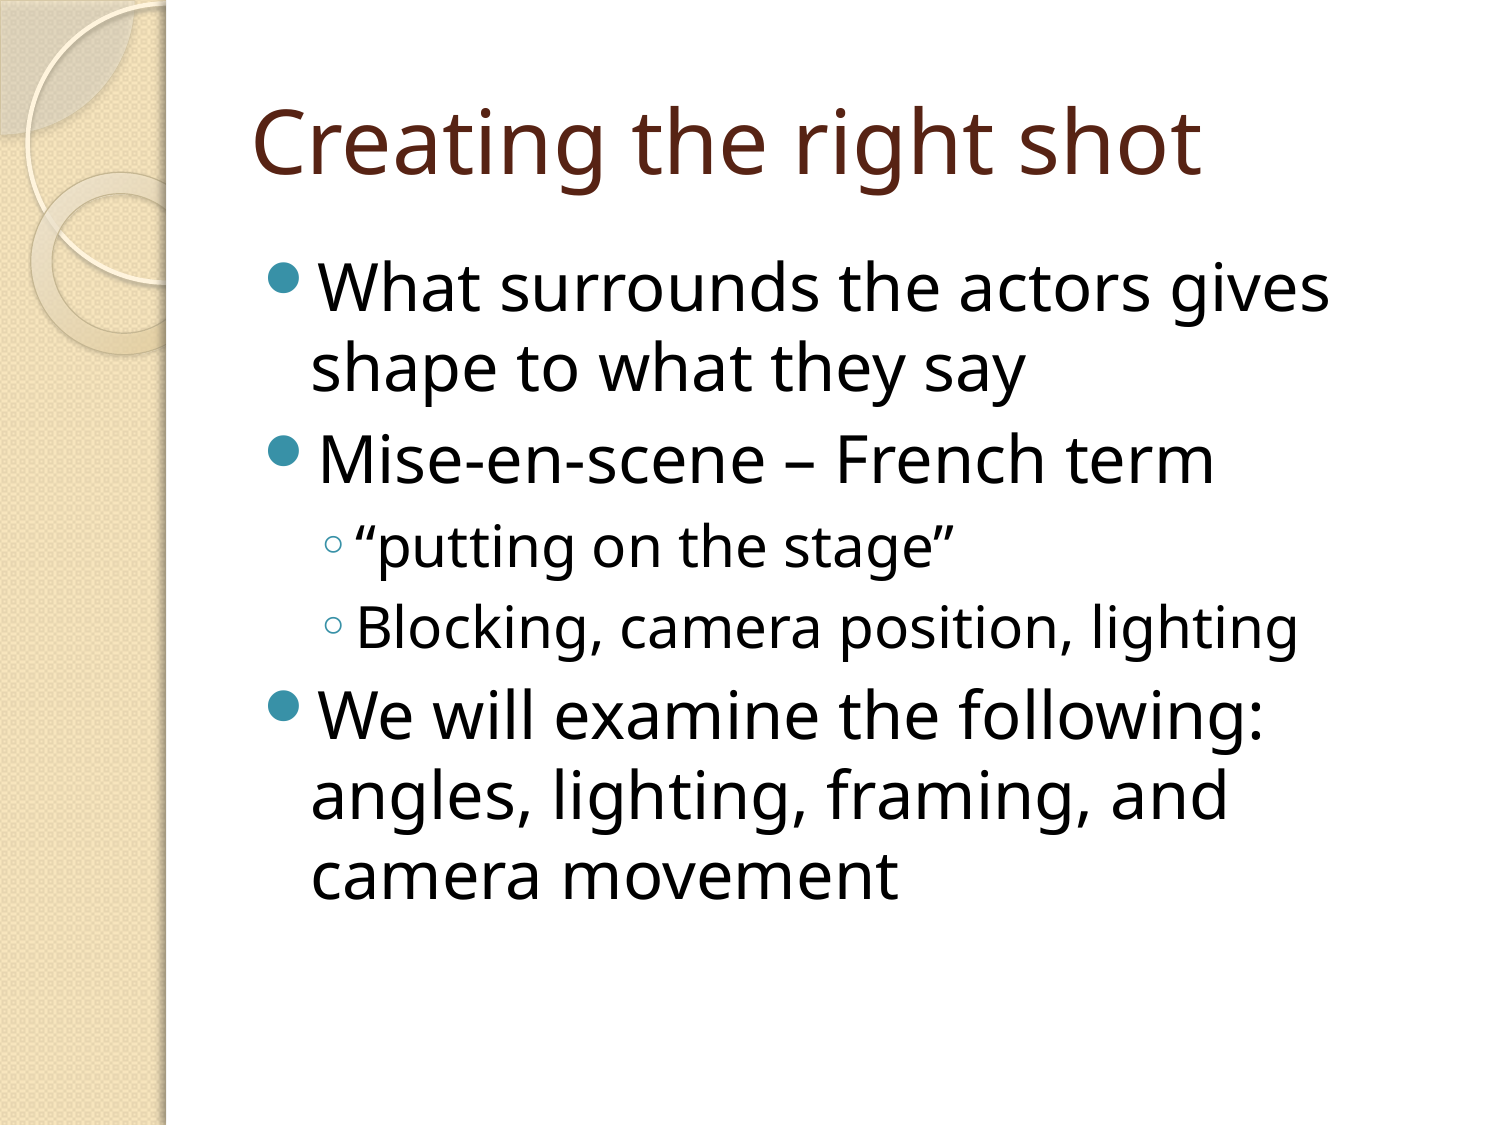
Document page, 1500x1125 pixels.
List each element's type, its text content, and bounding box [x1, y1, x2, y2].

list What surrounds the actors gives shape to what they say Mise-en-scene – French term “putting on the stage” Blocking, camera position, lighting We will examine the following: angles, lighting, framing, and camera movement [235, 237, 1466, 1025]
title Creating the right shot [235, 45, 1466, 233]
